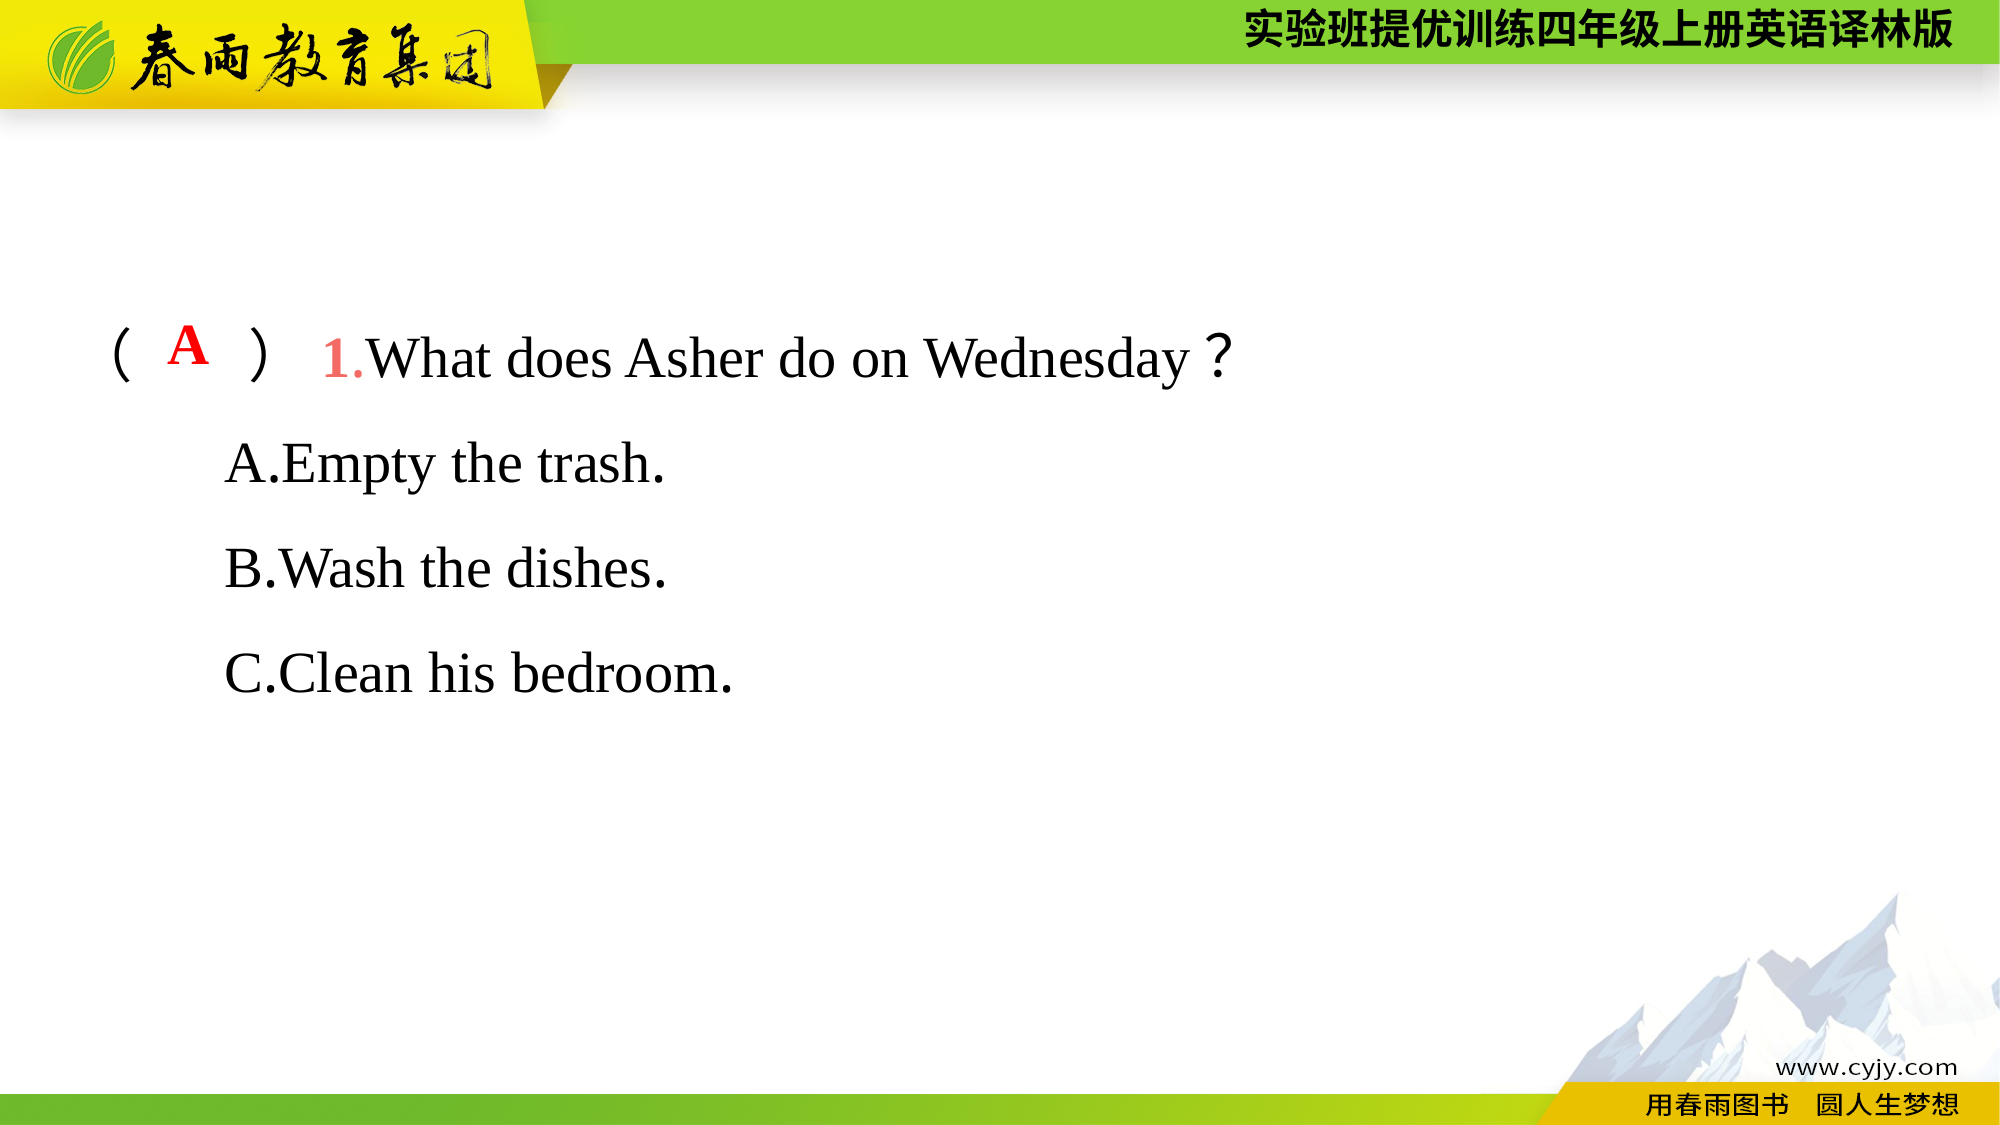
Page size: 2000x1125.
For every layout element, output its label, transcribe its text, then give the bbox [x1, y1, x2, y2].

list （ ）1.What does Asher do on Wednesday？ A.Empty the trash. B.Wash the dishes. C.Clean his bedroom. [59, 276, 1944, 716]
picture [0, 0, 2000, 1125]
text_box A [152, 299, 225, 384]
